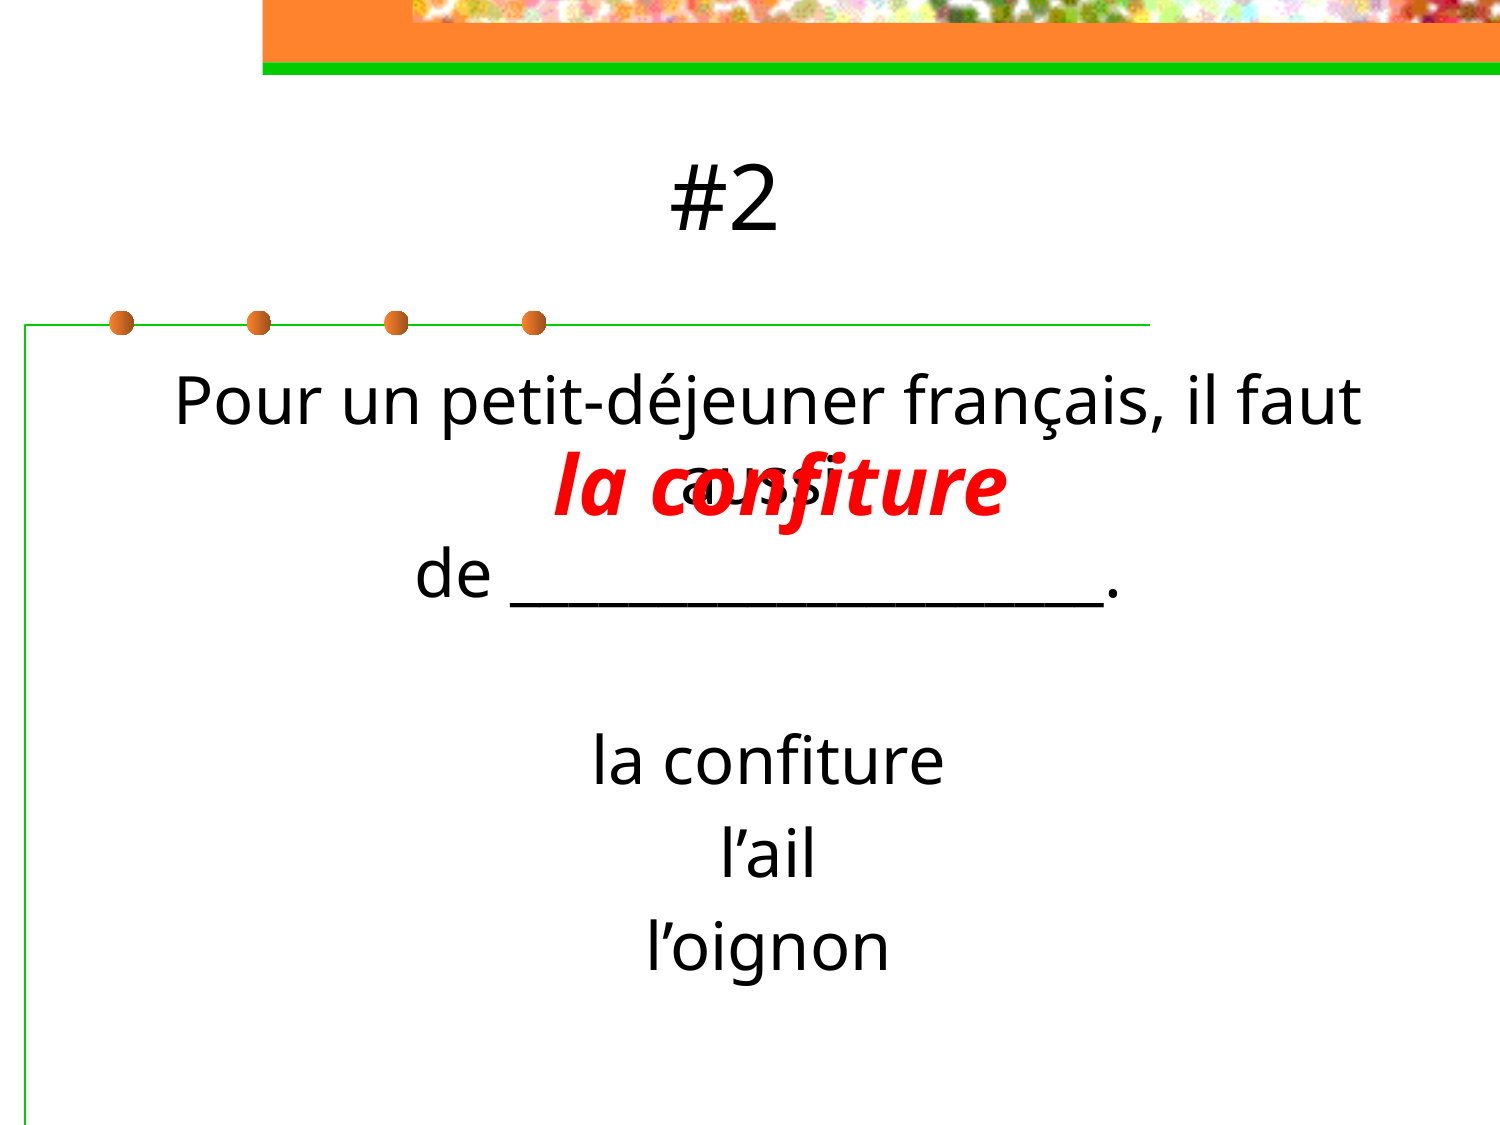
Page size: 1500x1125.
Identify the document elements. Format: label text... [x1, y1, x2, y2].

title #2 [87, 99, 1363, 288]
text_box la confiture [500, 425, 1063, 540]
list Pour un petit-déjeuner français, il faut aussi de ____________________. la confiture l’ail l’oignon [87, 350, 1450, 1025]
picture [412, 0, 1500, 23]
